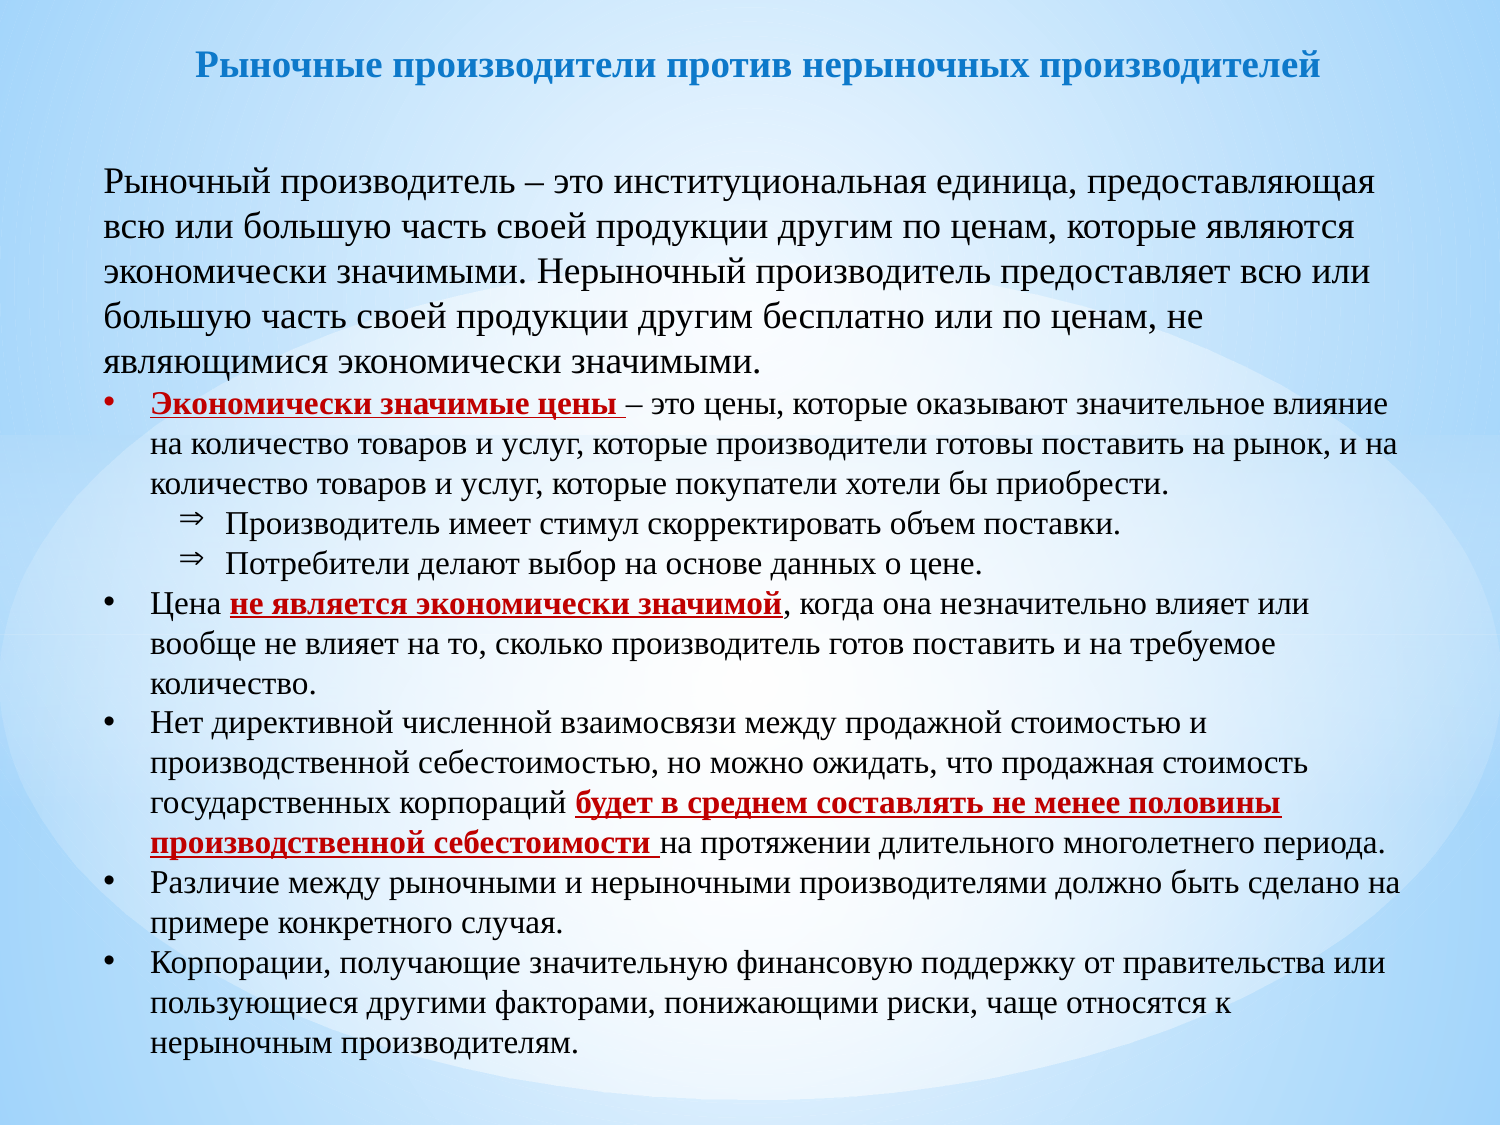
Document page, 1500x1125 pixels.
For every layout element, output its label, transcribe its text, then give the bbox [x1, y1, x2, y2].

text_box Рыночный производитель – это институциональная единица, предоставляющая всю или большую часть своей продукции другим по ценам, которые являются экономически значимыми. Нерыночный производитель предоставляет всю или большую часть своей продукции другим бесплатно или по ценам, не являющимися экономически значимыми. Экономически значимые цены – это цены, которые оказывают значительное влияние на количество товаров и услуг, которые производители готовы поставить на рынок, и на количество товаров и услуг, которые покупатели хотели бы приобрести. Производитель имеет стимул скорректировать объем поставки. Потребители делают выбор на основе данных о цене. Цена не является экономически значимой, когда она незначительно влияет или вообще не влияет на то, сколько производитель готов поставить и на требуемое количество. Нет директивной численной взаимосвязи между продажной стоимостью и производственной себестоимостью, но можно ожидать, что продажная стоимость государственных корпораций будет в среднем составлять не менее половины производственной себестоимости на протяжении длительного многолетнего периода. Различие между рыночными и нерыночными производителями должно быть сделано на примере конкретного случая. Корпорации, получающие значительную финансовую поддержку от правительства или пользующиеся другими факторами, понижающими риски, чаще относятся к нерыночным производителям. [88, 148, 1424, 1068]
text_box Рыночные производители против нерыночных производителей [64, 30, 1424, 121]
